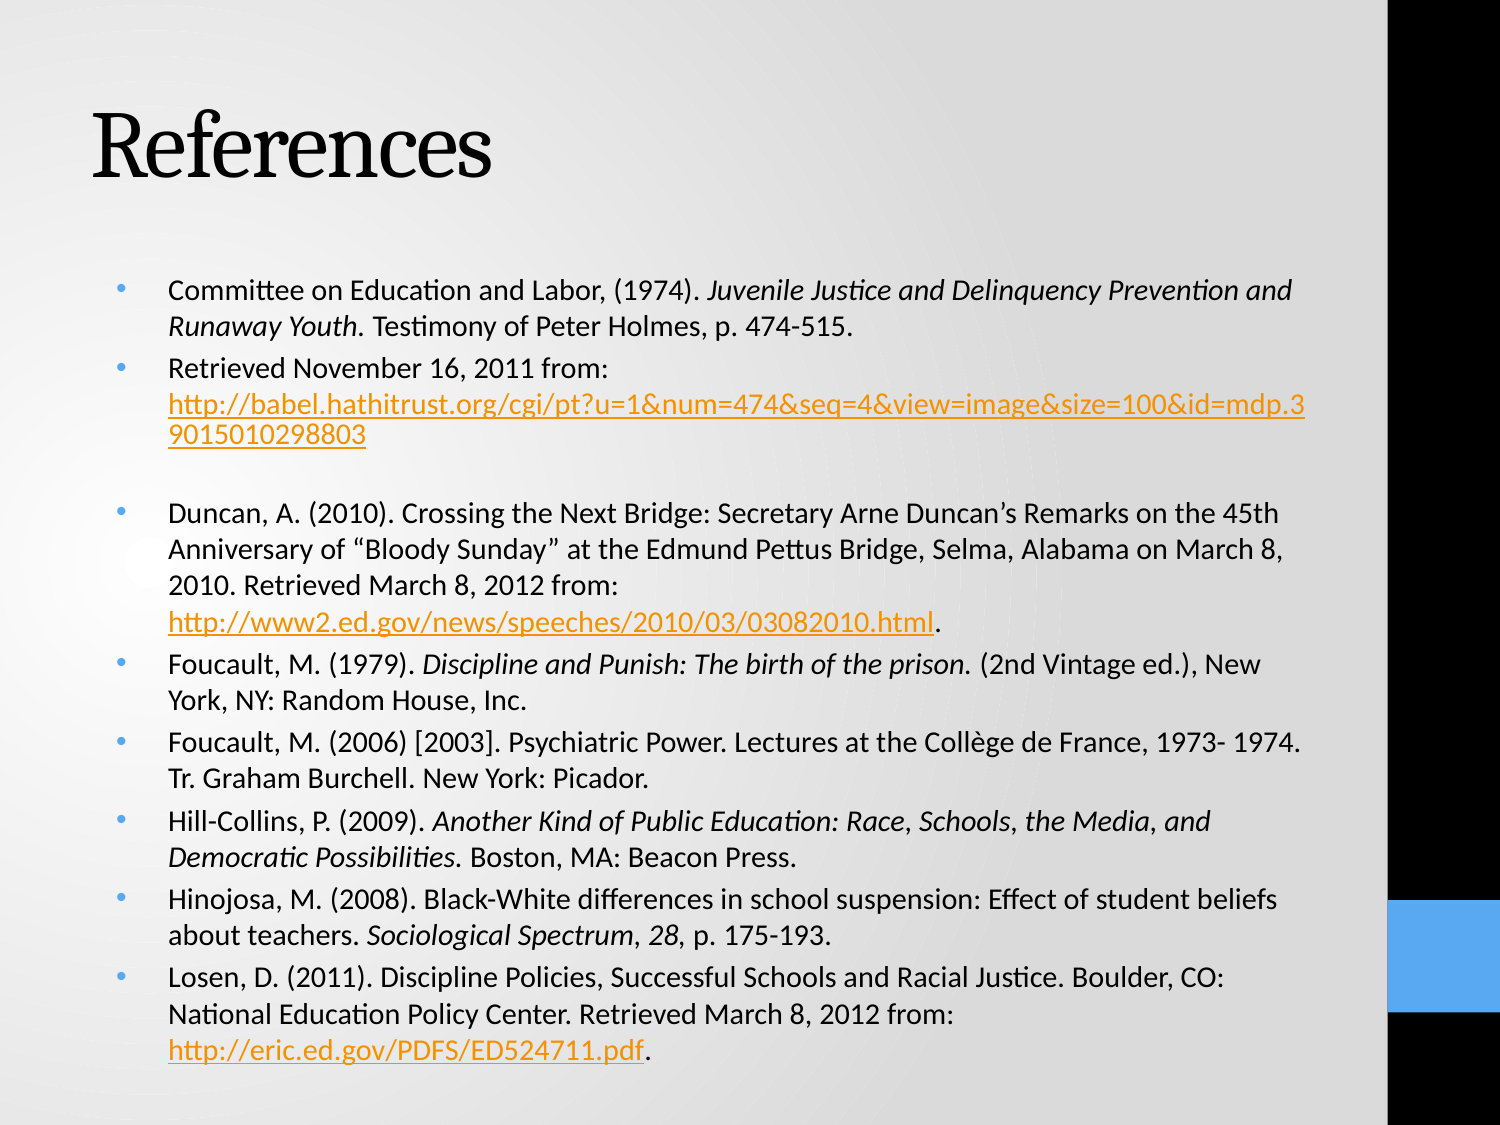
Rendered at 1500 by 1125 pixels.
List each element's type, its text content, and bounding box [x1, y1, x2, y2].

title References [75, 45, 1325, 233]
list Committee on Education and Labor, (1974). Juvenile Justice and Delinquency Prevention and Runaway Youth. Testimony of Peter Holmes, p. 474-515. Retrieved November 16, 2011 from: http://babel.hathitrust.org/cgi/pt?u=1&num=474&seq=4&view=image&size=100&id=mdp.39015010298803 Duncan, A. (2010). Crossing the Next Bridge: Secretary Arne Duncan’s Remarks on the 45th Anniversary of “Bloody Sunday” at the Edmund Pettus Bridge, Selma, Alabama on March 8, 2010. Retrieved March 8, 2012 from: http://www2.ed.gov/news/speeches/2010/03/03082010.html. Foucault, M. (1979). Discipline and Punish: The birth of the prison. (2nd Vintage ed.), New York, NY: Random House, Inc. Foucault, M. (2006) [2003]. Psychiatric Power. Lectures at the Collège de France, 1973- 1974. Tr. Graham Burchell. New York: Picador. Hill-Collins, P. (2009). Another Kind of Public Education: Race, Schools, the Media, and Democratic Possibilities. Boston, MA: Beacon Press. Hinojosa, M. (2008). Black-White differences in school suspension: Effect of student beliefs about teachers. Sociological Spectrum, 28, p. 175-193. Losen, D. (2011). Discipline Policies, Successful Schools and Racial Justice. Boulder, CO: National Education Policy Center. Retrieved March 8, 2012 from: http://eric.ed.gov/PDFS/ED524711.pdf. [75, 262, 1325, 1050]
